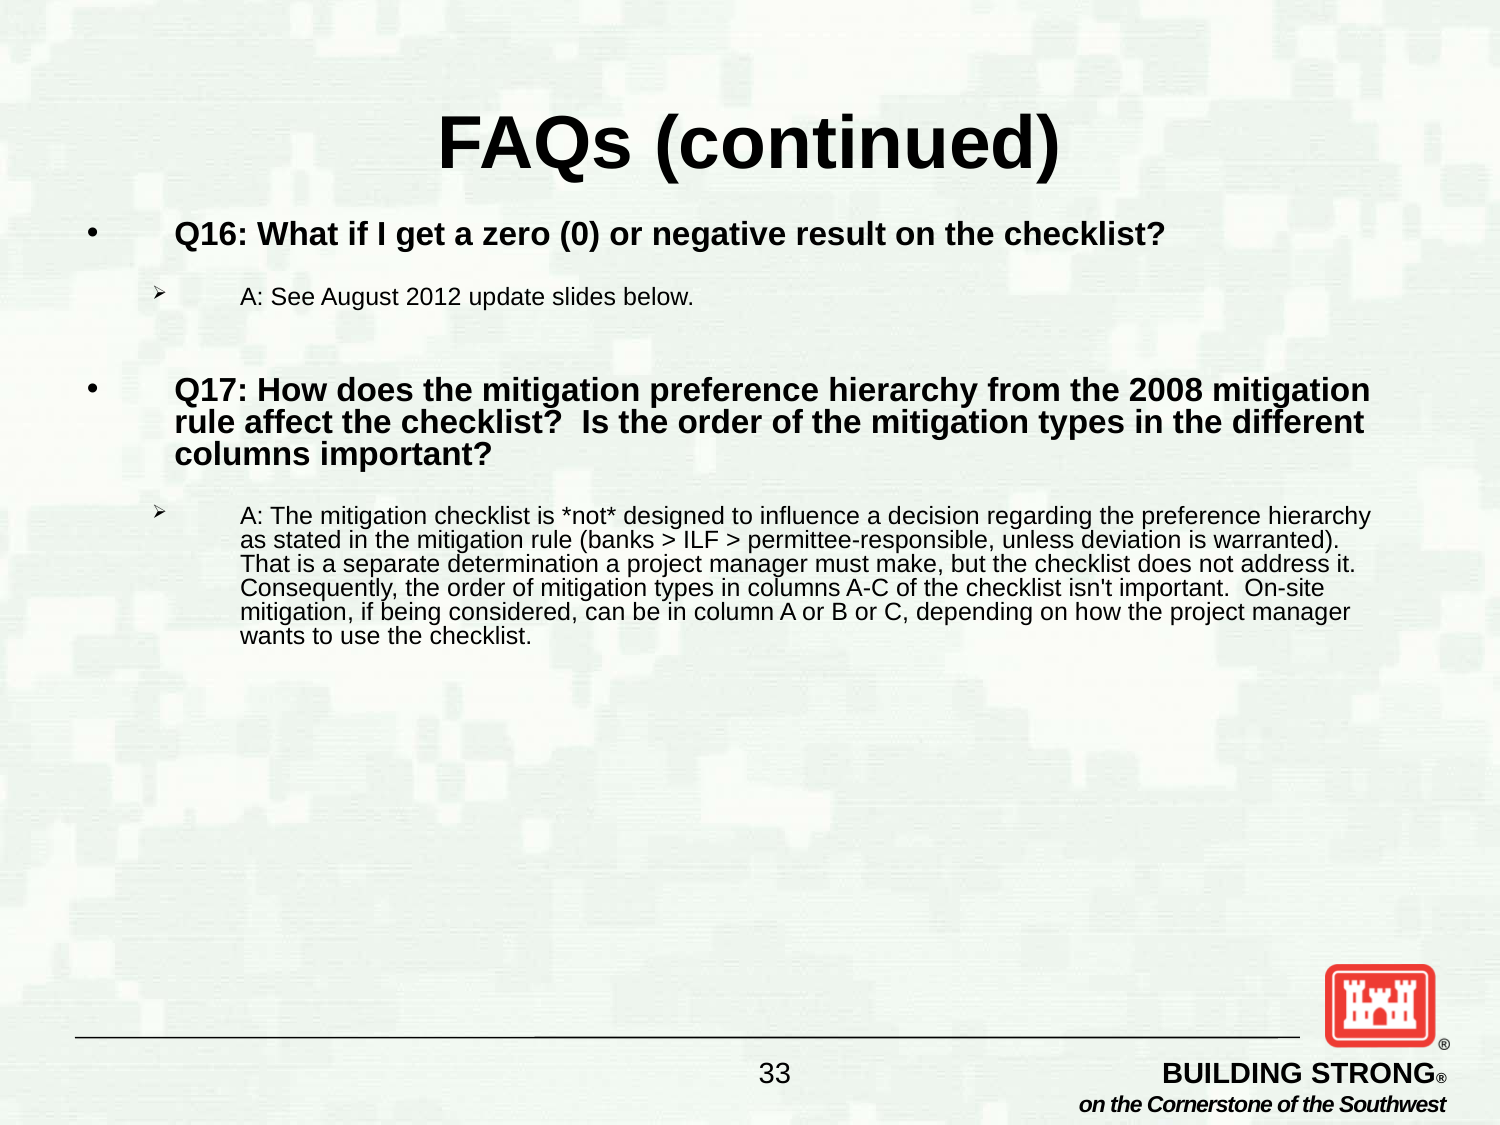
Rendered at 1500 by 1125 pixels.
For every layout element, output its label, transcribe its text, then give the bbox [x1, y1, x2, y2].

list Q16: What if I get a zero (0) or negative result on the checklist? A: See August 2012 update slides below. Q17: How does the mitigation preference hierarchy from the 2008 mitigation rule affect the checklist? Is the order of the mitigation types in the different columns important? A: The mitigation checklist is *not* designed to influence a decision regarding the preference hierarchy as stated in the mitigation rule (banks > ILF > permittee-responsible, unless deviation is warranted). That is a separate determination a project manager must make, but the checklist does not address it. Consequently, the order of mitigation types in columns A-C of the checklist isn't important. On-site mitigation, if being considered, can be in column A or B or C, depending on how the project manager wants to use the checklist. [62, 212, 1413, 1013]
picture [0, 0, 1500, 1125]
title FAQs (continued) [74, 44, 1426, 233]
slide_number 33 [599, 1046, 951, 1125]
